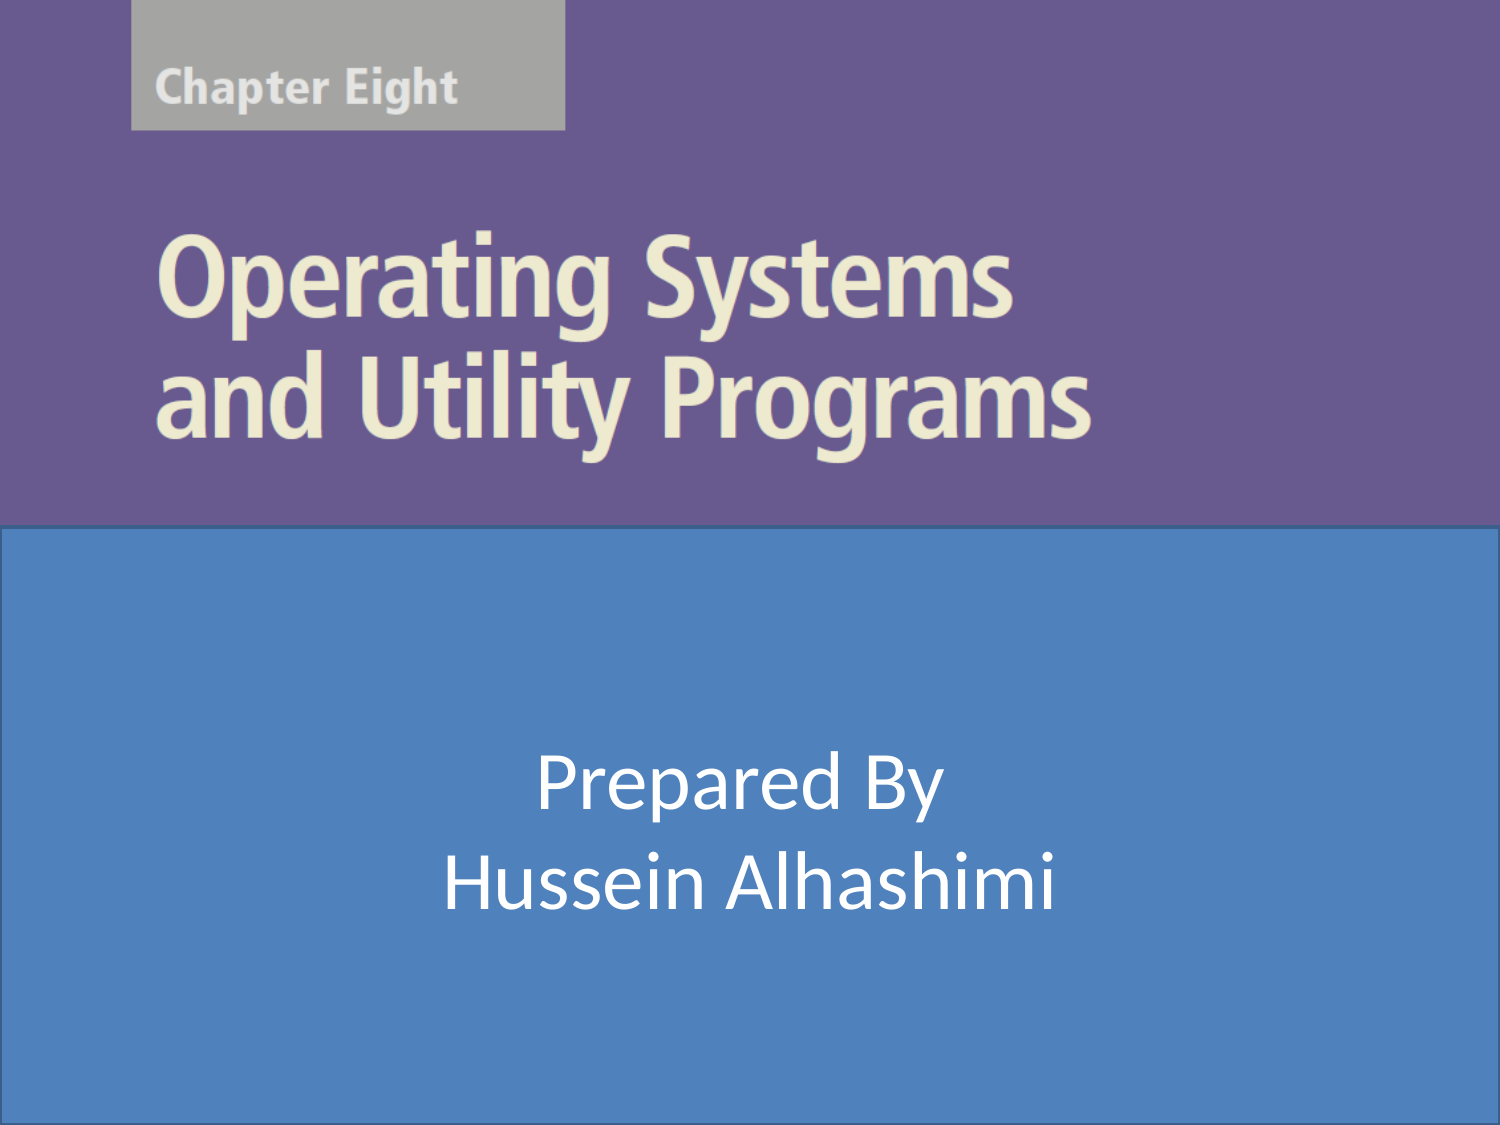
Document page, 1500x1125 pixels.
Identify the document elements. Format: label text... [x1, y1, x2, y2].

picture [0, 0, 1500, 525]
text_box Prepared By Hussein Alhashimi [0, 525, 1500, 1125]
